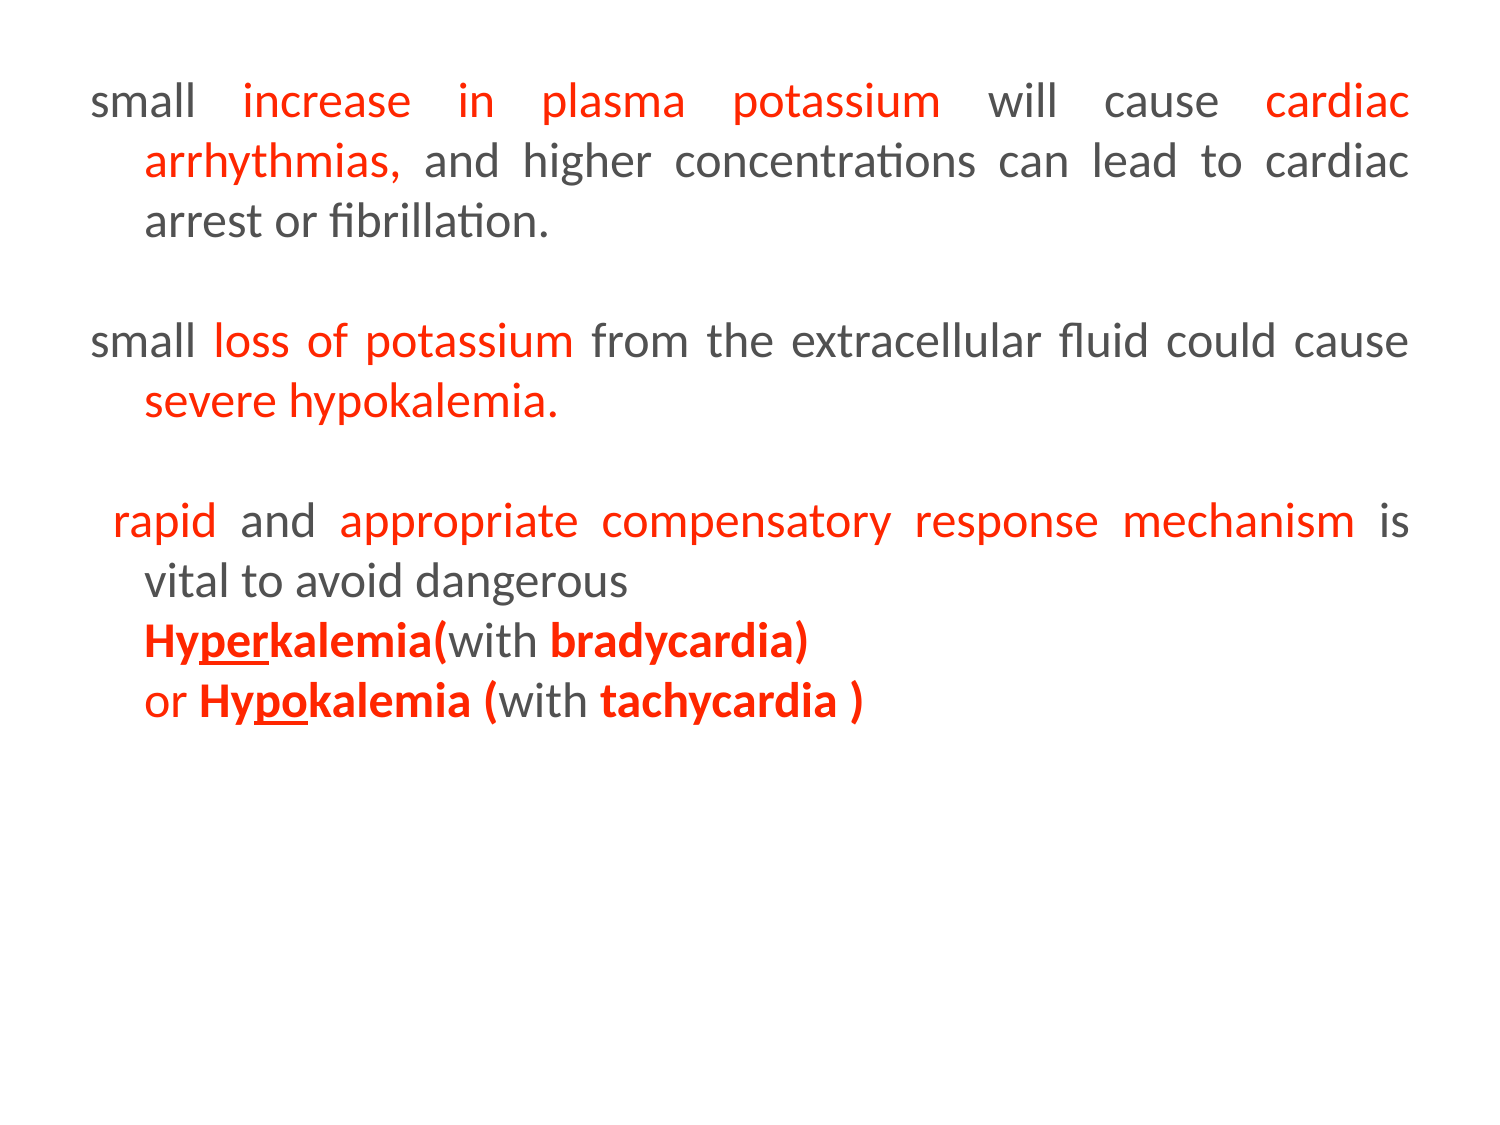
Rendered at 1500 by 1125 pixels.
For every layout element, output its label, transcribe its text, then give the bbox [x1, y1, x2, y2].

list small increase in plasma potassium will cause cardiac arrhythmias, and higher concentrations can lead to cardiac arrest or fibrillation. small loss of potassium from the extracellular fluid could cause severe hypokalemia. rapid and appropriate compensatory response mechanism is vital to avoid dangerous Hyperkalemia(with bradycardia) or Hypokalemia (with tachycardia ) [75, 60, 1425, 1005]
